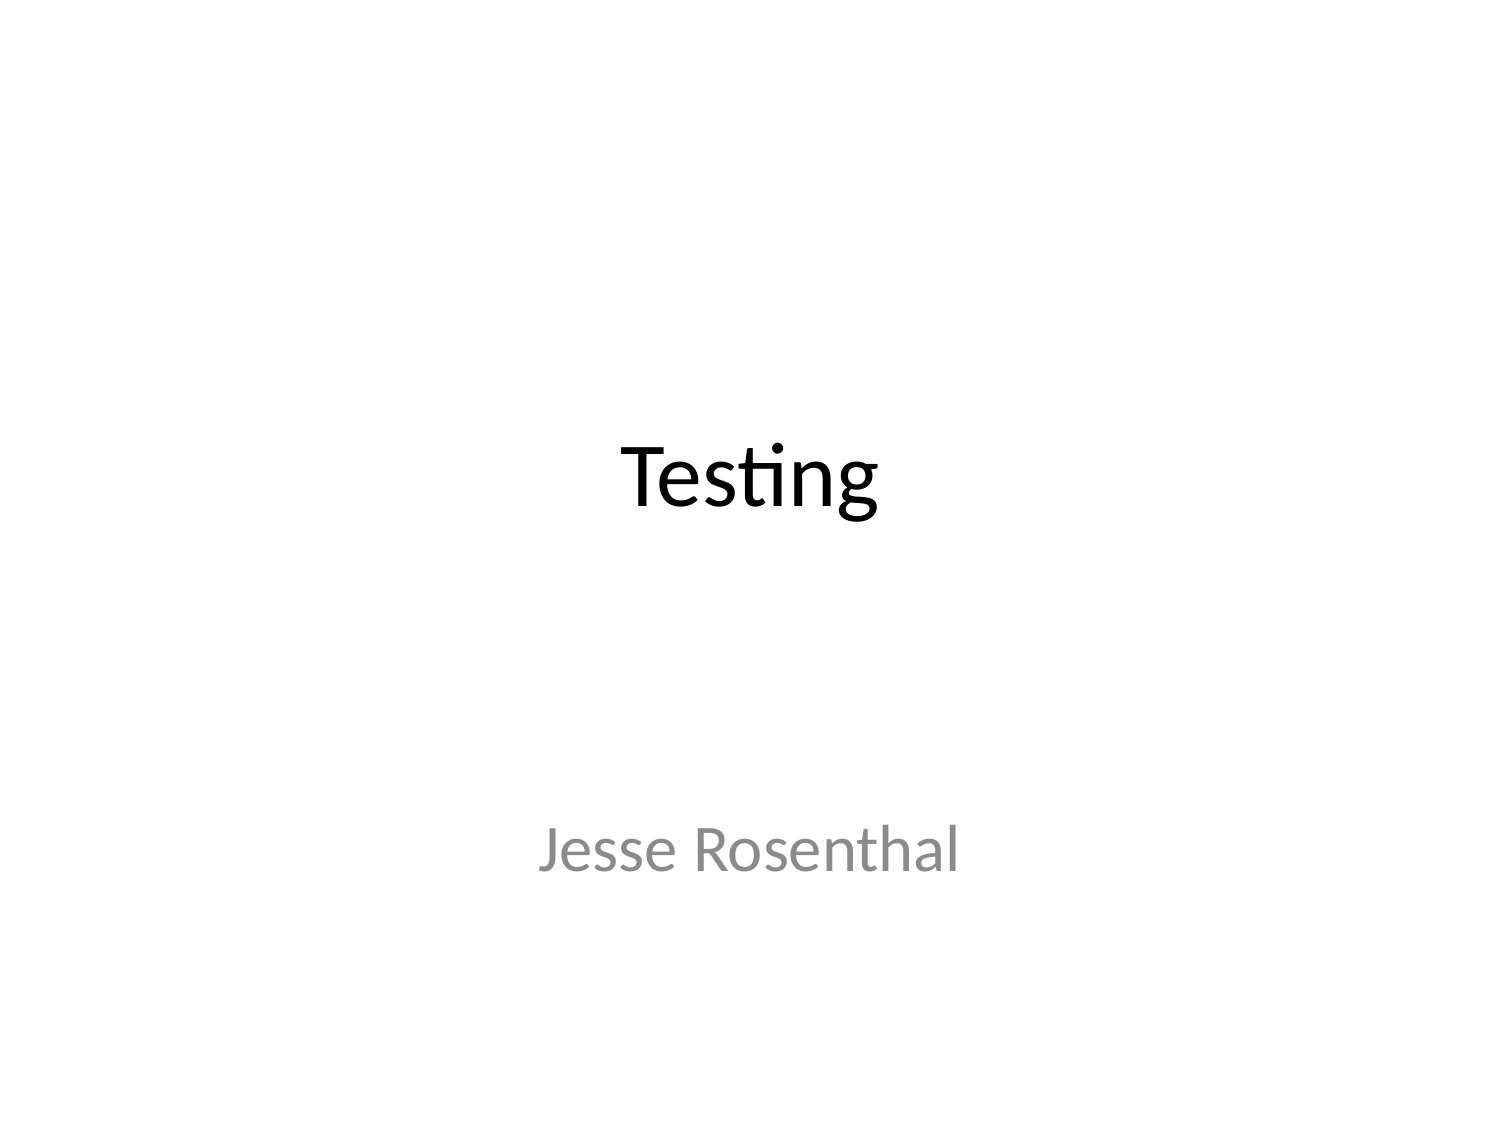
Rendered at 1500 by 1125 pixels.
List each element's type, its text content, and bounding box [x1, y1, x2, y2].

title Testing [112, 349, 1388, 591]
subtitle Jesse Rosenthal [225, 637, 1275, 925]
